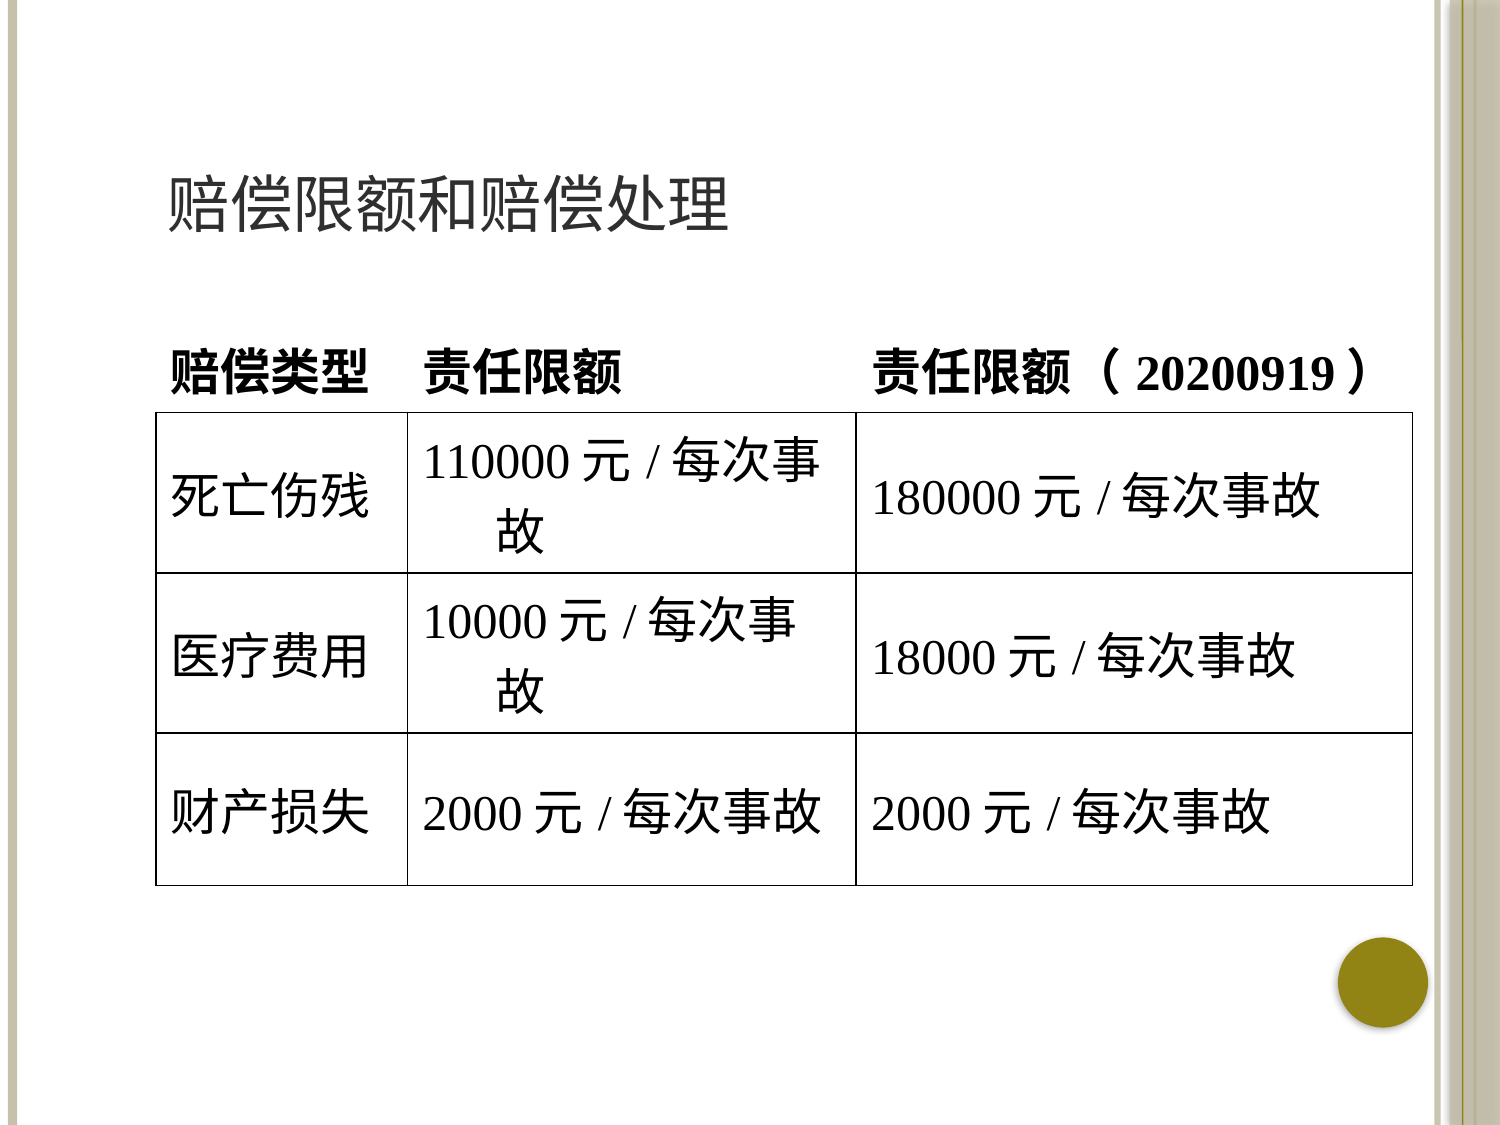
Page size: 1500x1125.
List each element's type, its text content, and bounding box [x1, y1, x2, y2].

table_cell 2000元/每次事故 [857, 734, 1412, 885]
table_cell 10000元/每次事故 [408, 574, 855, 732]
title 赔偿限额和赔偿处理 [152, 15, 1328, 248]
table_cell 2000元/每次事故 [408, 734, 855, 885]
table_cell 死亡伤残 [157, 413, 407, 572]
table_cell 财产损失 [157, 734, 407, 885]
table_cell 110000元/每次事故 [408, 413, 855, 572]
table_cell 180000元/每次事故 [857, 413, 1412, 572]
table_cell 医疗费用 [157, 574, 407, 732]
table_header 赔偿类型 [156, 325, 407, 412]
table_header 责任限额 [407, 325, 856, 412]
table_header 责任限额（20200919） [856, 325, 1412, 412]
table_cell 18000元/每次事故 [857, 574, 1412, 732]
